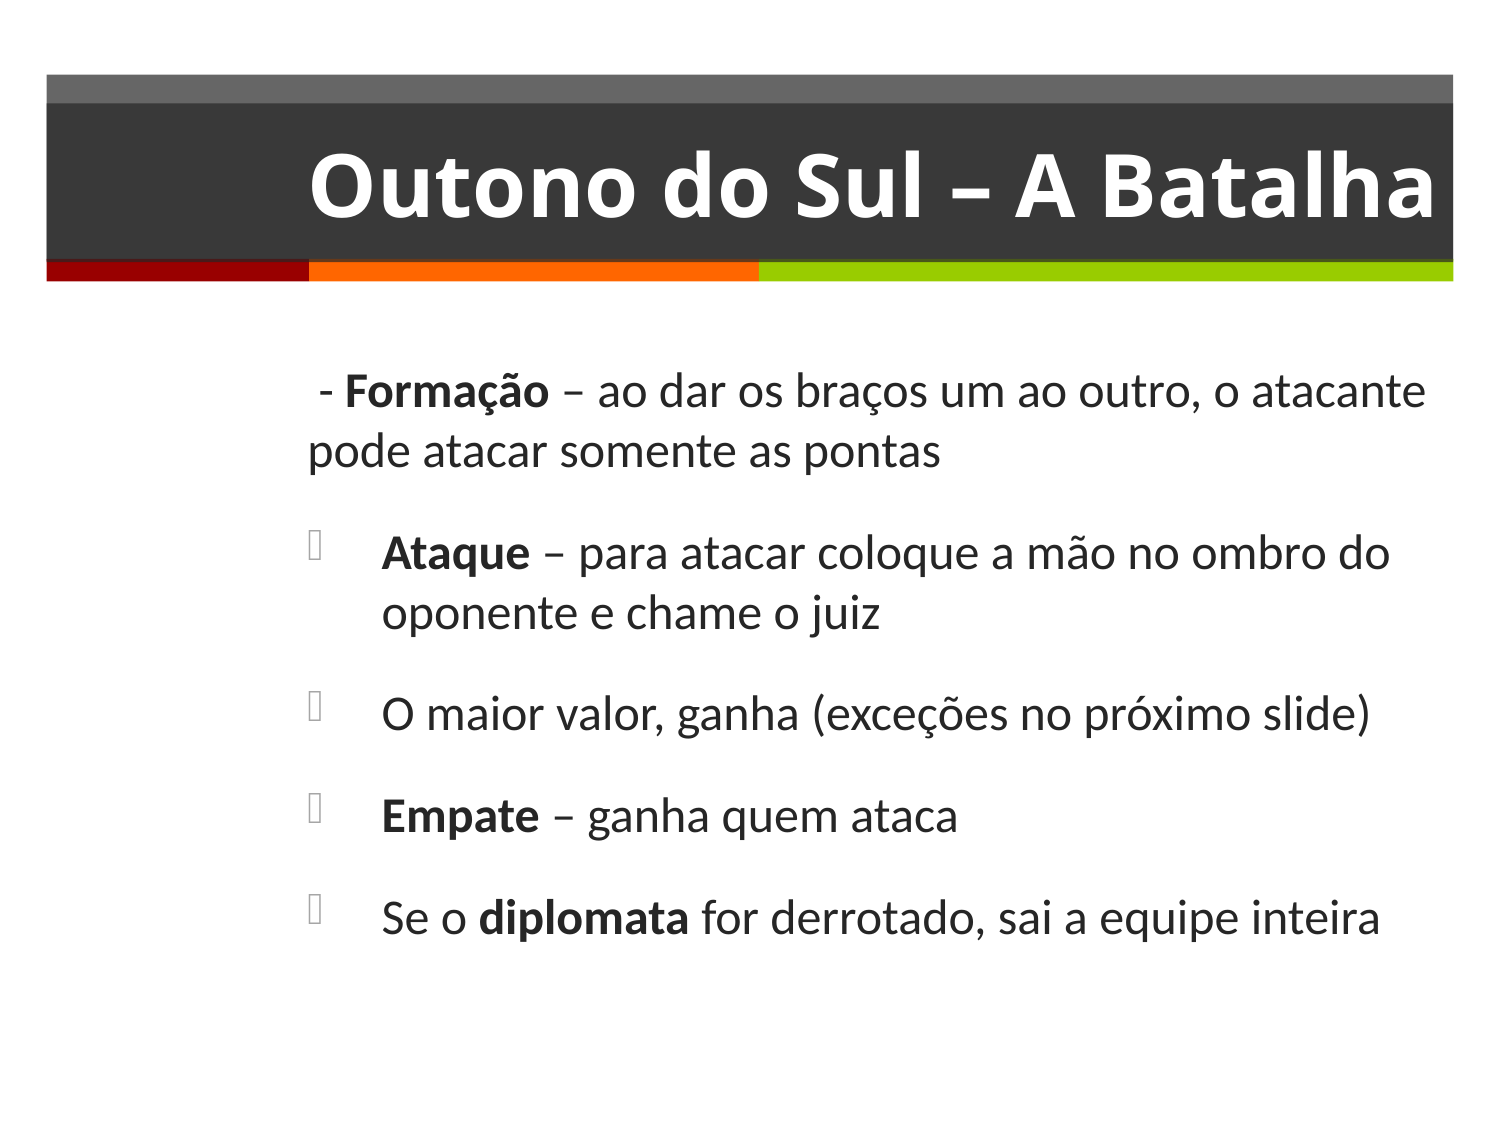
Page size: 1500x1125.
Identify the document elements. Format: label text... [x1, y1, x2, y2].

title Outono do Sul – A Batalha [46, 103, 1454, 263]
list - Formação – ao dar os braços um ao outro, o atacante pode atacar somente as pontas Ataque – para atacar coloque a mão no ombro do oponente e chame o juiz O maior valor, ganha (exceções no próximo slide) Empate – ganha quem ataca Se o diplomata for derrotado, sai a equipe inteira [292, 350, 1454, 1005]
